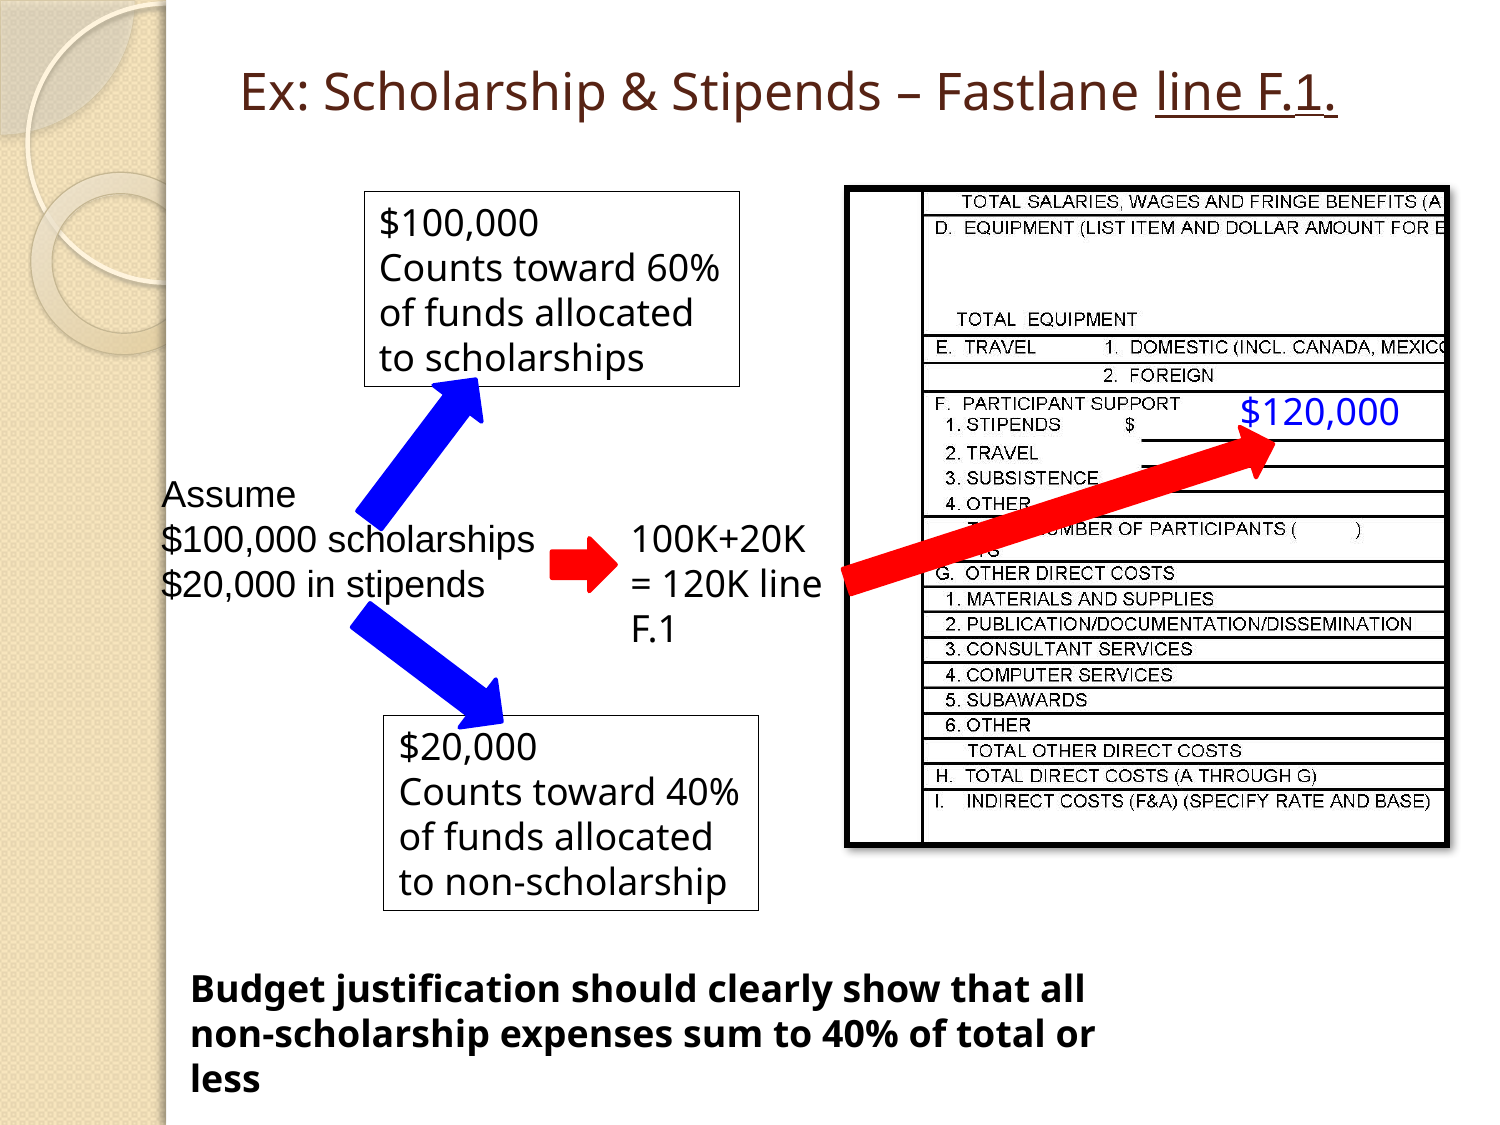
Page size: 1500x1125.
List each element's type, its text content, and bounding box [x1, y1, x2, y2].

text_box [549, 536, 618, 594]
text_box [355, 377, 484, 532]
text_box 100K+20K = 120K line F.1 [615, 507, 842, 658]
text_box Budget justification should clearly show that all non-scholarship expenses sum to 40% of total or less [174, 957, 1125, 1108]
text_box $100,000 Counts toward 60% of funds allocated to scholarships [364, 191, 740, 387]
text_box [349, 601, 504, 730]
picture [849, 191, 1445, 842]
title Ex: Scholarship & Stipends – Fastlane line F.1. [225, 24, 1375, 155]
text_box $20,000 Counts toward 40% of funds allocated to non-scholarship [383, 715, 759, 911]
text_box Assume $100,000 scholarships $20,000 in stipends [146, 462, 572, 613]
